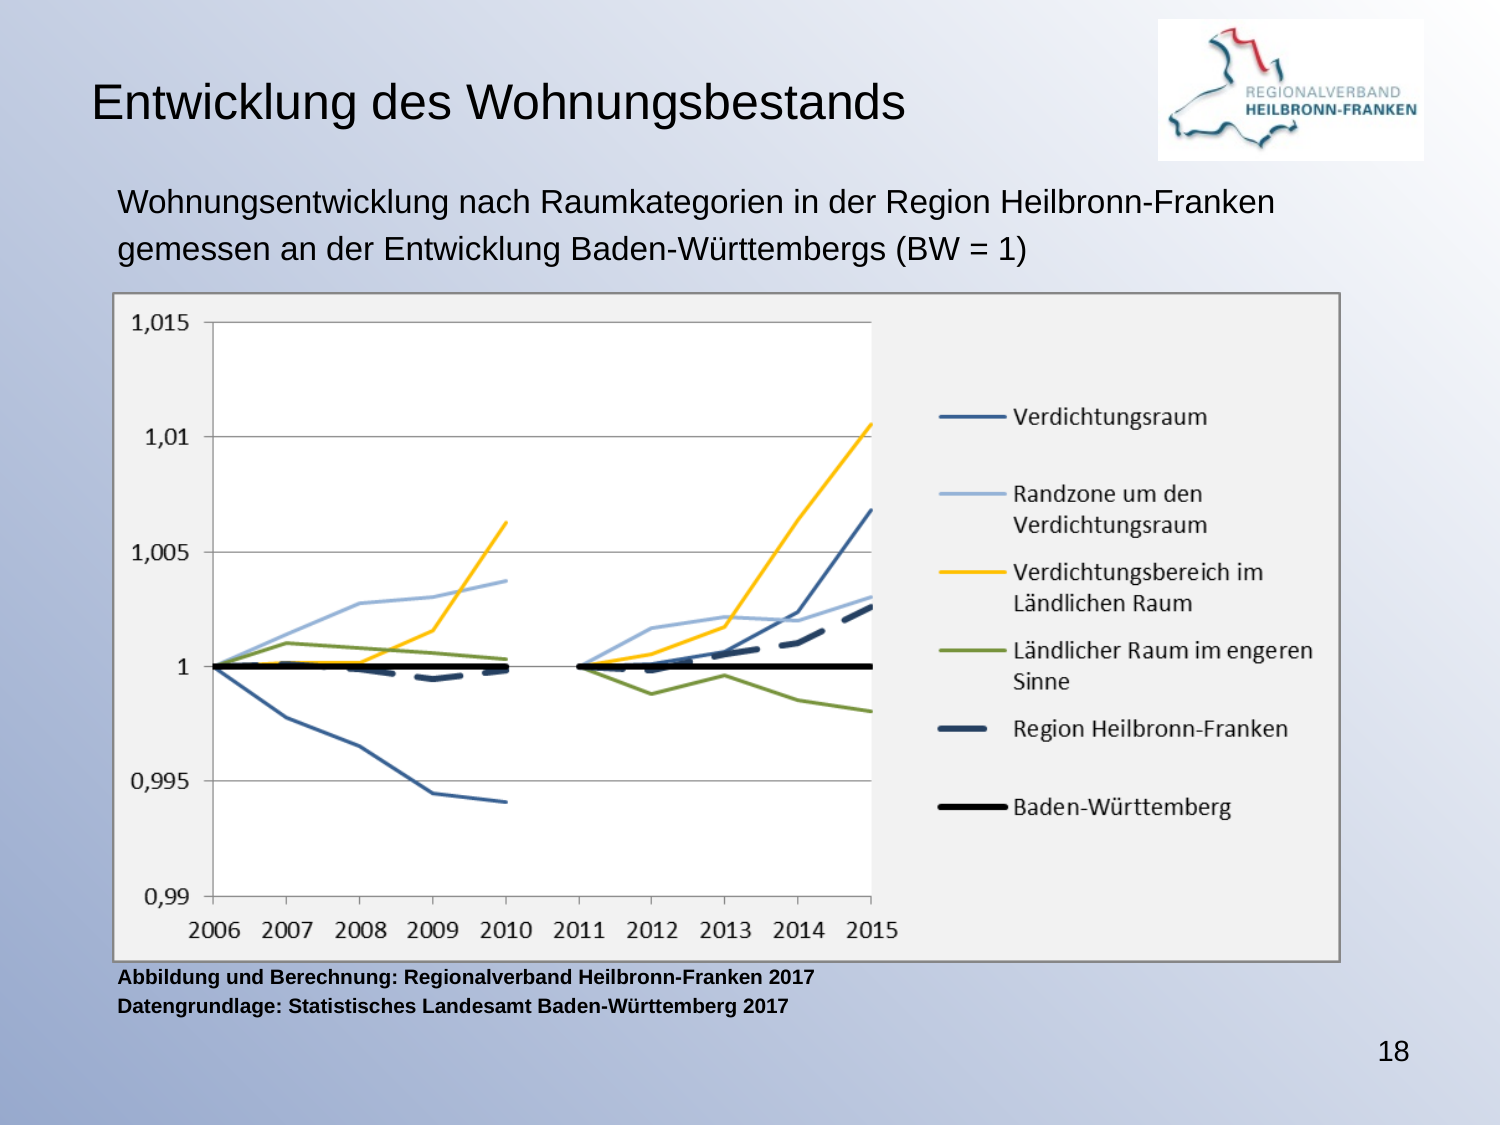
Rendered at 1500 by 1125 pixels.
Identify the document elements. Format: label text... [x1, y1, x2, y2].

picture [1343, 19, 1424, 161]
slide_number 18 [1074, 1047, 1425, 1103]
title Entwicklung des Wohnungsbestands [76, 19, 1343, 181]
picture [111, 292, 1341, 963]
text_box [74, 231, 1425, 1047]
text_box Wohnungsentwicklung nach Raumkategorien in der Region Heilbronn-Franken gemessen an der Entwicklung Baden-Württembergs (BW = 1) Abbildung und Berechnung: Regionalverband Heilbronn-Franken 2017 Datengrundlage: Statistisches Landesamt Baden-Württemberg 2017 [102, 172, 1404, 988]
